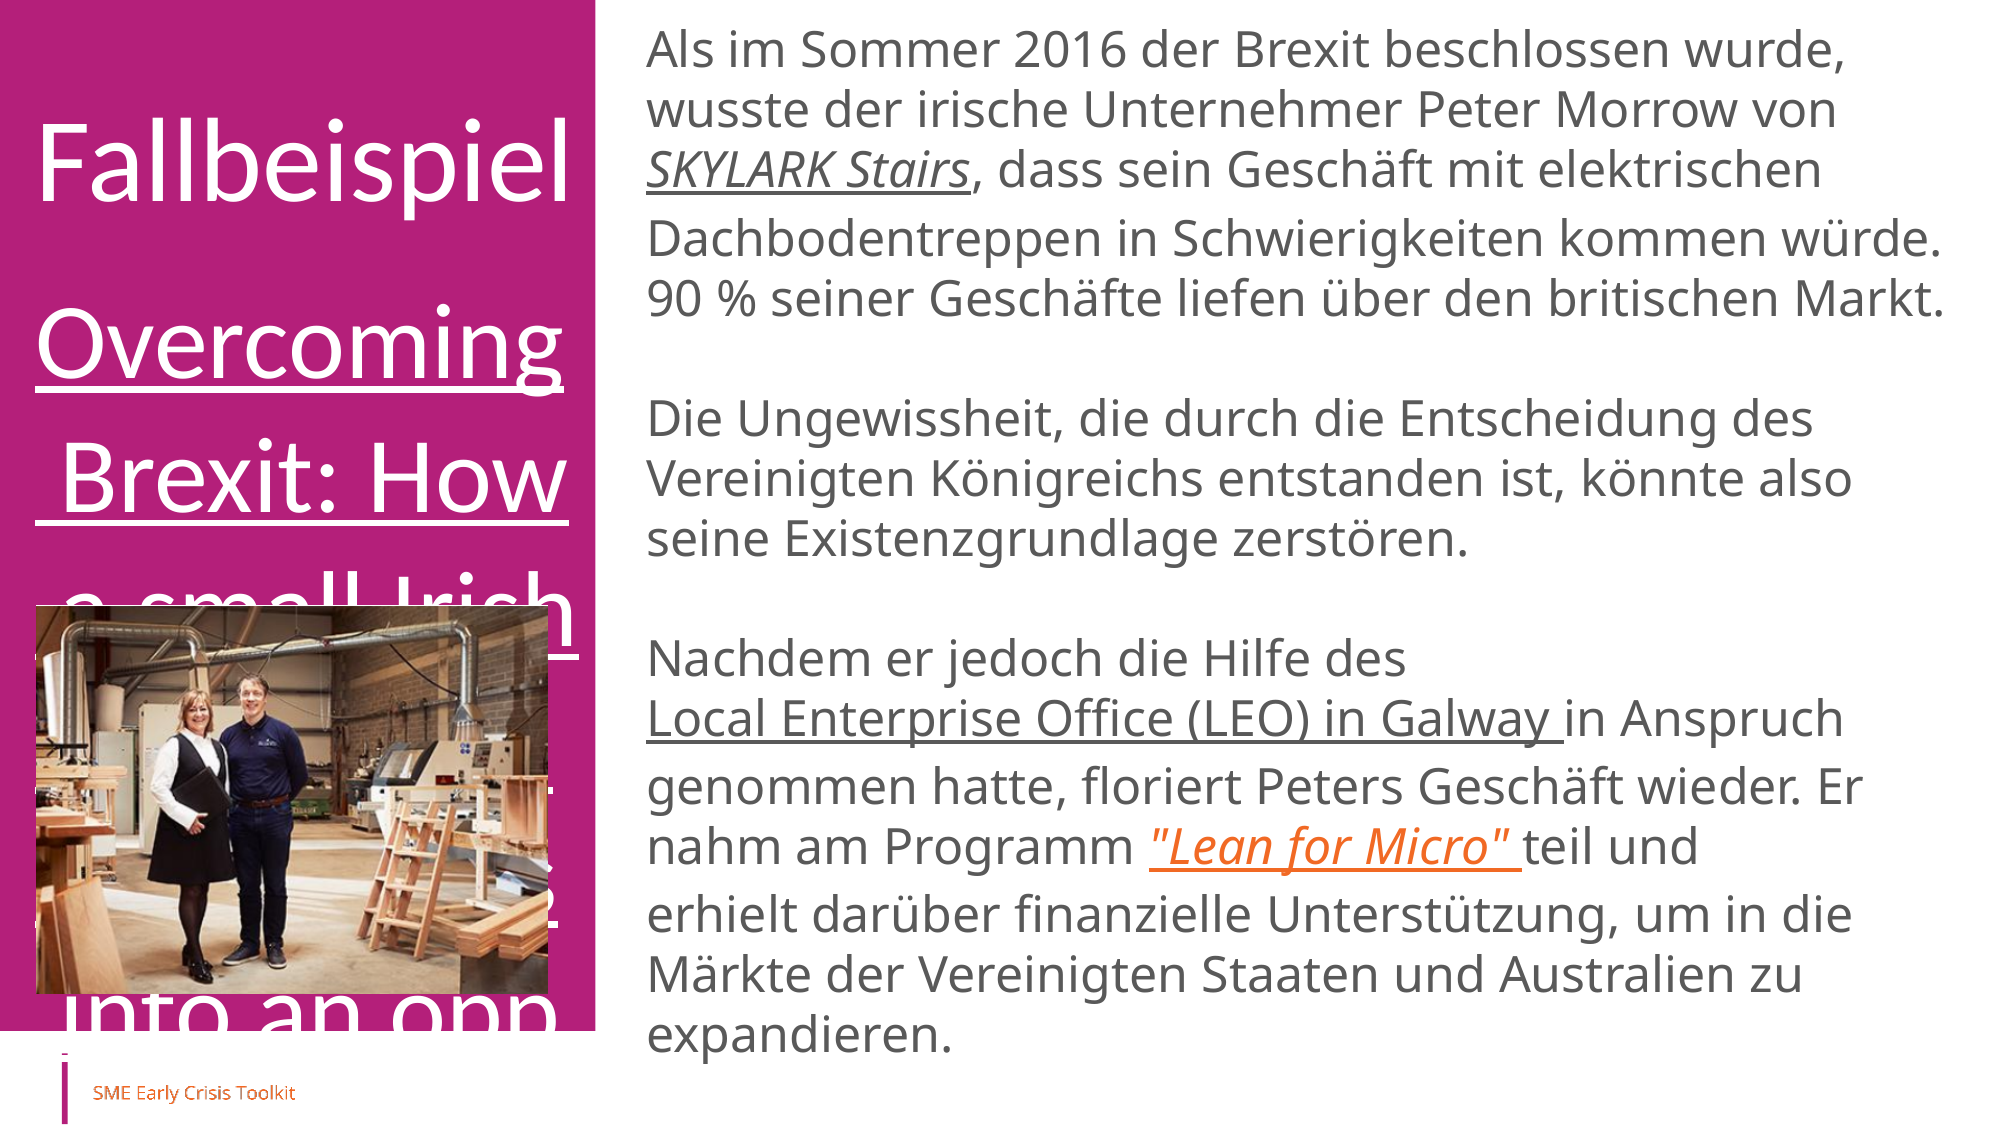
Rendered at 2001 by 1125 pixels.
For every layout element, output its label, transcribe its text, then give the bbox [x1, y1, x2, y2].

picture [36, 605, 548, 994]
text_box Als im Sommer 2016 der Brexit beschlossen wurde, wusste der irische Unternehmer Peter Morrow von SKYLARK Stairs, dass sein Geschäft mit elektrischen Dachbodentreppen in Schwierigkeiten kommen würde. 90 % seiner Geschäfte liefen über den britischen Markt. Die Ungewissheit, die durch die Entscheidung des Vereinigten Königreichs entstanden ist, könnte also seine Existenzgrundlage zerstören. Nachdem er jedoch die Hilfe des Local Enterprise Office (LEO) in Galway in Anspruch genommen hatte, floriert Peters Geschäft wieder. Er nahm am Programm "Lean for Micro" teil und erhielt darüber finanzielle Unterstützung, um in die Märkte der Vereinigten Staaten und Australien zu expandieren. [631, 497, 1979, 1115]
text_box [0, 0, 596, 496]
text_box Als im Sommer 2016 der Brexit beschlossen wurde, wusste der irische Unternehmer Peter Morrow von SKYLARK Stairs, dass sein Geschäft mit elektrischen Dachbodentreppen in Schwierigkeiten kommen würde. 90 % seiner Geschäfte liefen über den britischen Markt. Die Ungewissheit, die durch die Entscheidung des Vereinigten Königreichs entstanden ist, könnte also seine Existenzgrundlage zerstören. Nachdem er jedoch die Hilfe des Local Enterprise Office (LEO) in Galway in Anspruch genommen hatte, floriert Peters Geschäft wieder. Er nahm am Programm "Lean for Micro" teil und erhielt darüber finanzielle Unterstützung, um in die Märkte der Vereinigten Staaten und Australien zu expandieren. [631, 10, 1979, 496]
list Fallbeispiel Overcoming Brexit: How a small Irish business turned a crisis into an opportunity - Independent.ie [20, 497, 595, 580]
list Fallbeispiel Overcoming Brexit: How a small Irish business turned a crisis into an opportunity - Independent.ie [20, 44, 595, 496]
text_box [0, 497, 596, 1032]
picture [83, 1080, 295, 1104]
